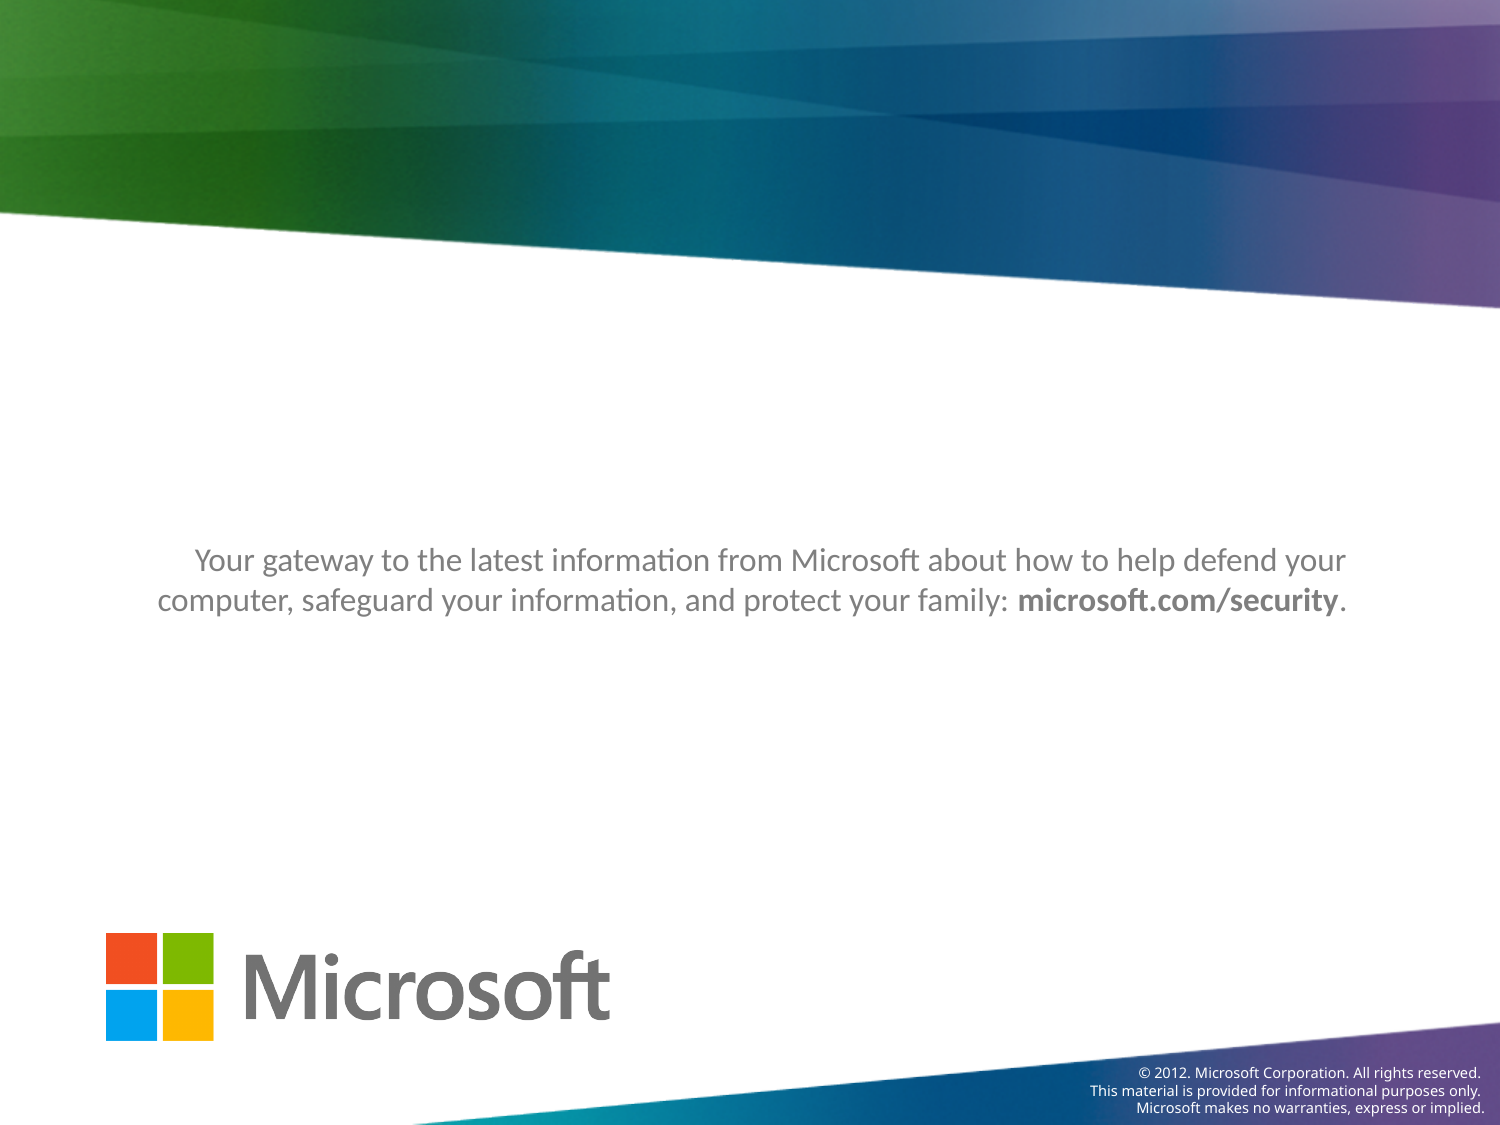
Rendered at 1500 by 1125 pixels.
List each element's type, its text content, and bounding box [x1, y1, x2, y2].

text_box © 2012. Microsoft Corporation. All rights reserved. This material is provided for informational purposes only. Microsoft makes no warranties, express or implied. [0, 1056, 1500, 1124]
text_box Your gateway to the latest information from Microsoft about how to help defend your computer, safeguard your information, and protect your family: microsoft.com/security. [137, 531, 1363, 626]
picture [0, 0, 1500, 1106]
